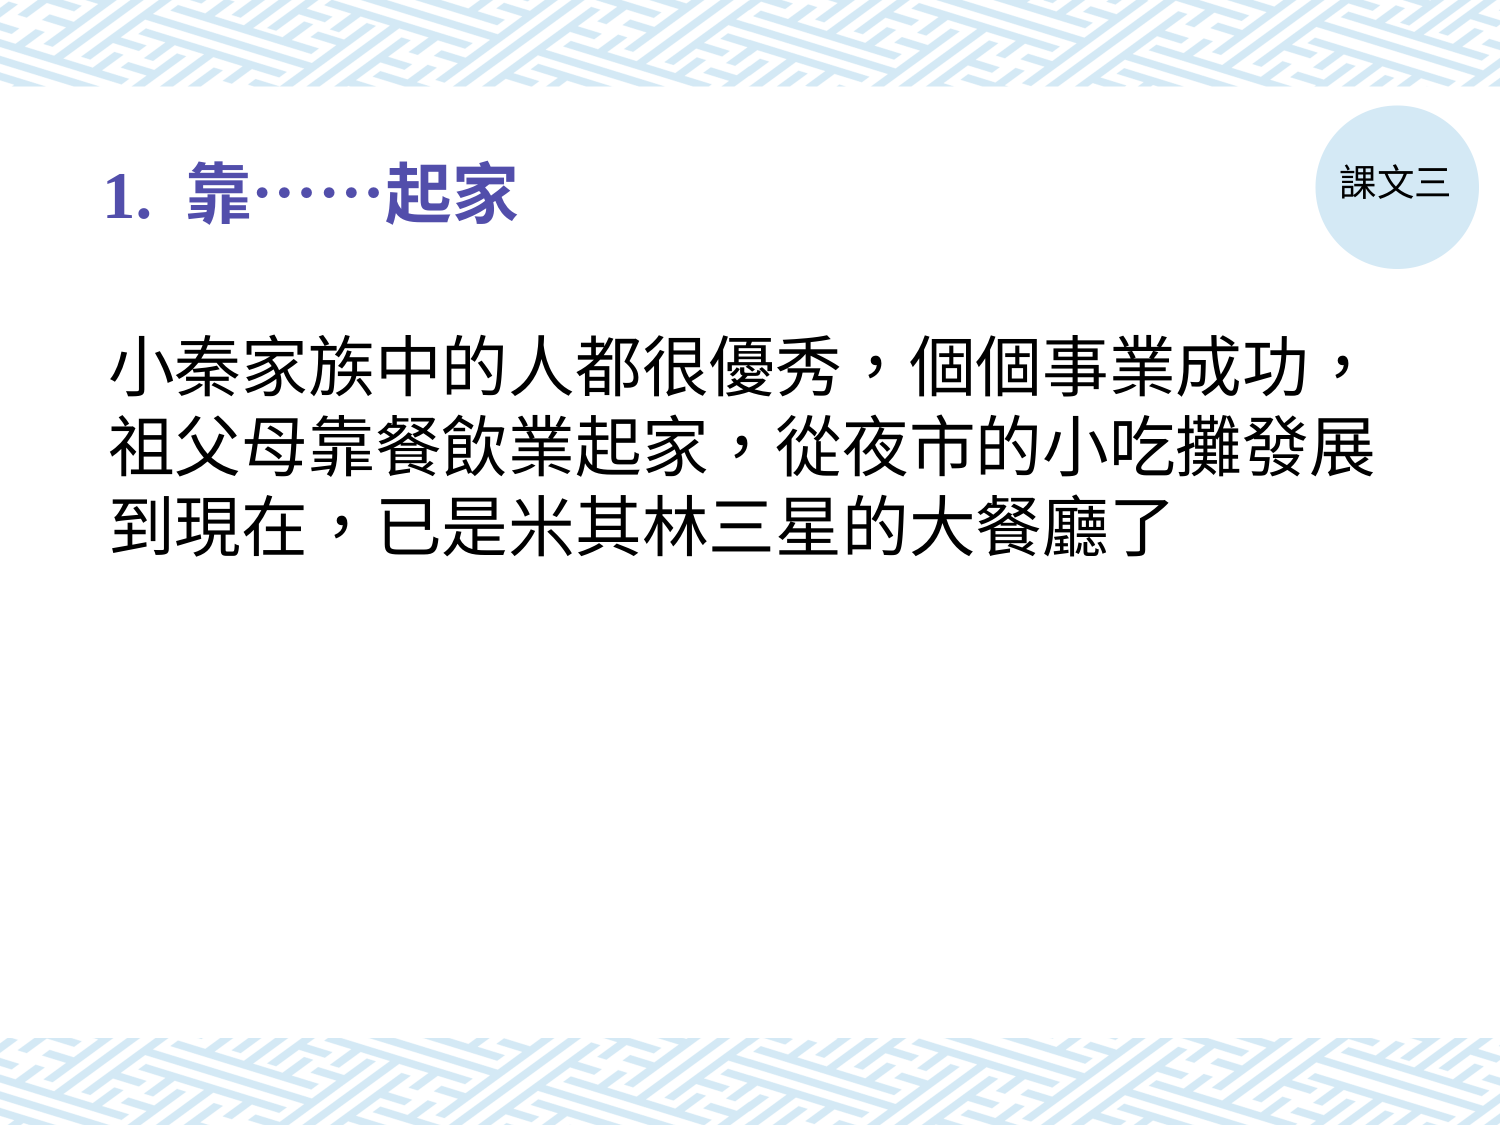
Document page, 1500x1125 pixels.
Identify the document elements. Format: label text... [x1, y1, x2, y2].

list 小秦家族中的人都很優秀，個個事業成功，祖父母靠餐飲業起家，從夜市的小吃攤發展到現在，已是米其林三星的大餐廳了 [108, 324, 1403, 702]
text_box 課文三 [1325, 151, 1500, 212]
picture [0, 0, 1500, 1125]
title 1. 靠……起家 [102, 152, 1340, 278]
